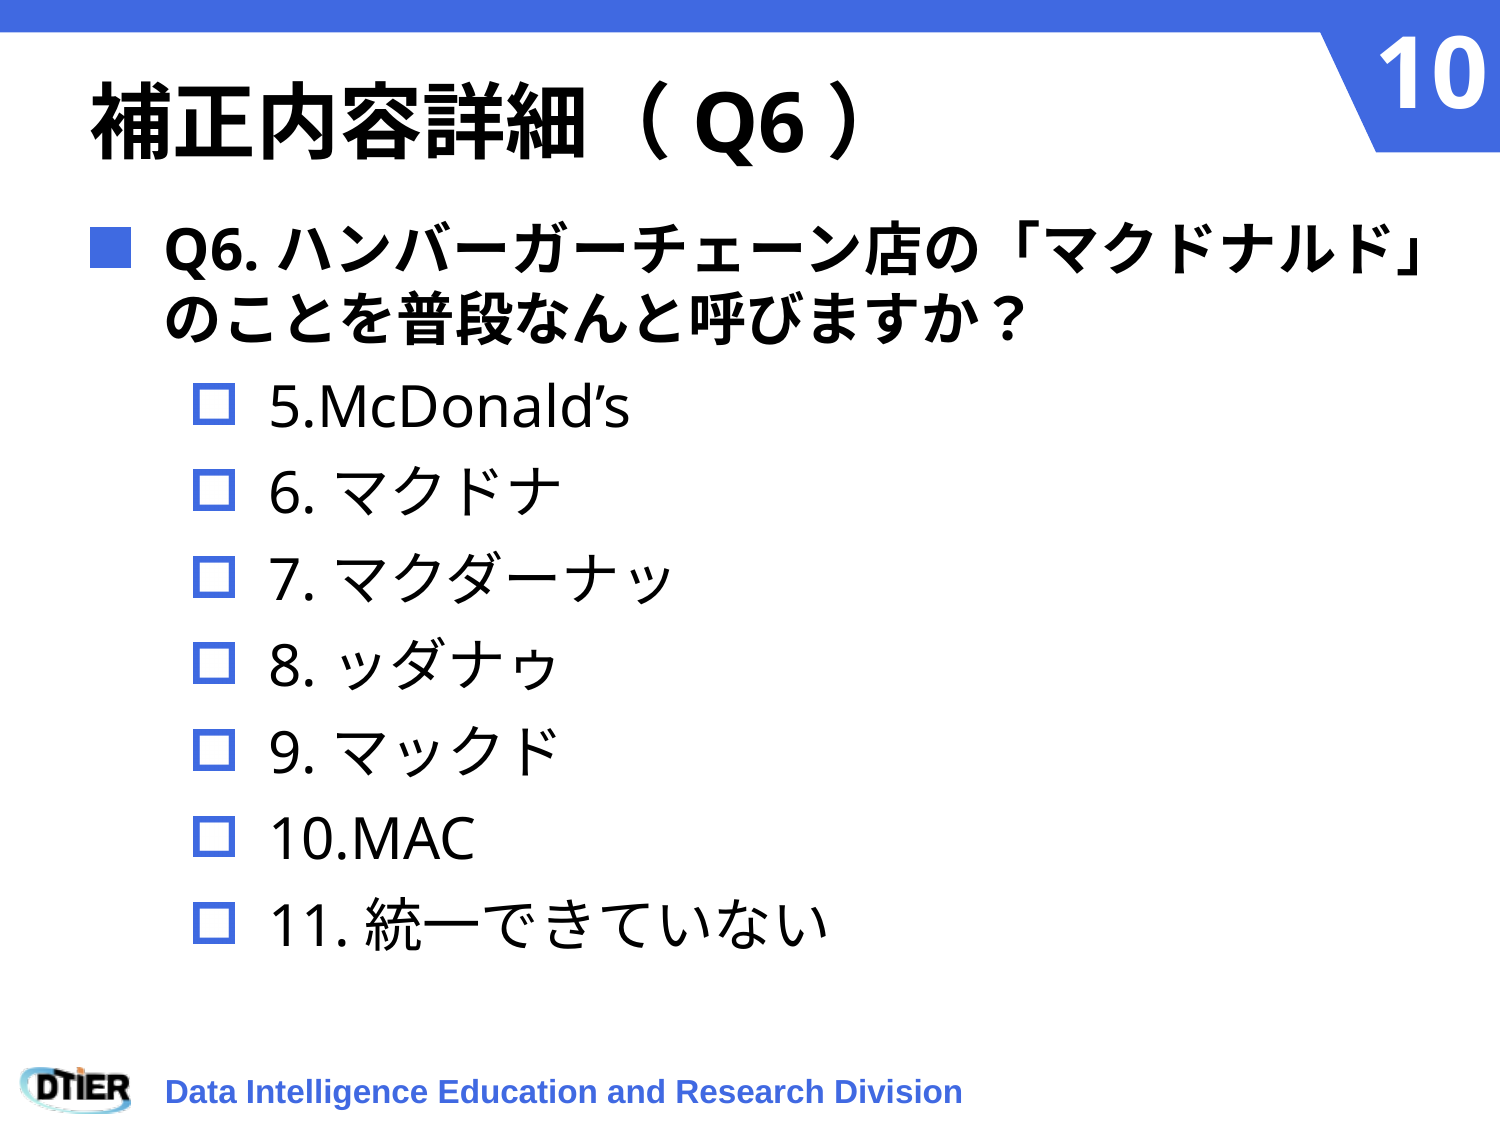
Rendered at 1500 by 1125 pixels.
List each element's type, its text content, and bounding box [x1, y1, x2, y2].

picture [90, 227, 131, 268]
picture [193, 729, 235, 771]
picture [193, 902, 235, 944]
picture [19, 1067, 131, 1114]
list Q6.ハンバーガーチェーン店の「マクドナルド」のことを普段なんと呼びますか？ 5.McDonald’s 6.マクドナ 7.マクダーナッ 8.ッダナゥ 9.マックド 10.MAC 11.統一できていない [75, 205, 1471, 1038]
picture [193, 642, 235, 684]
picture [193, 556, 235, 598]
picture [193, 383, 235, 425]
picture [193, 469, 235, 511]
picture [193, 816, 235, 857]
title 補正内容詳細（Q6） [75, 59, 1397, 180]
